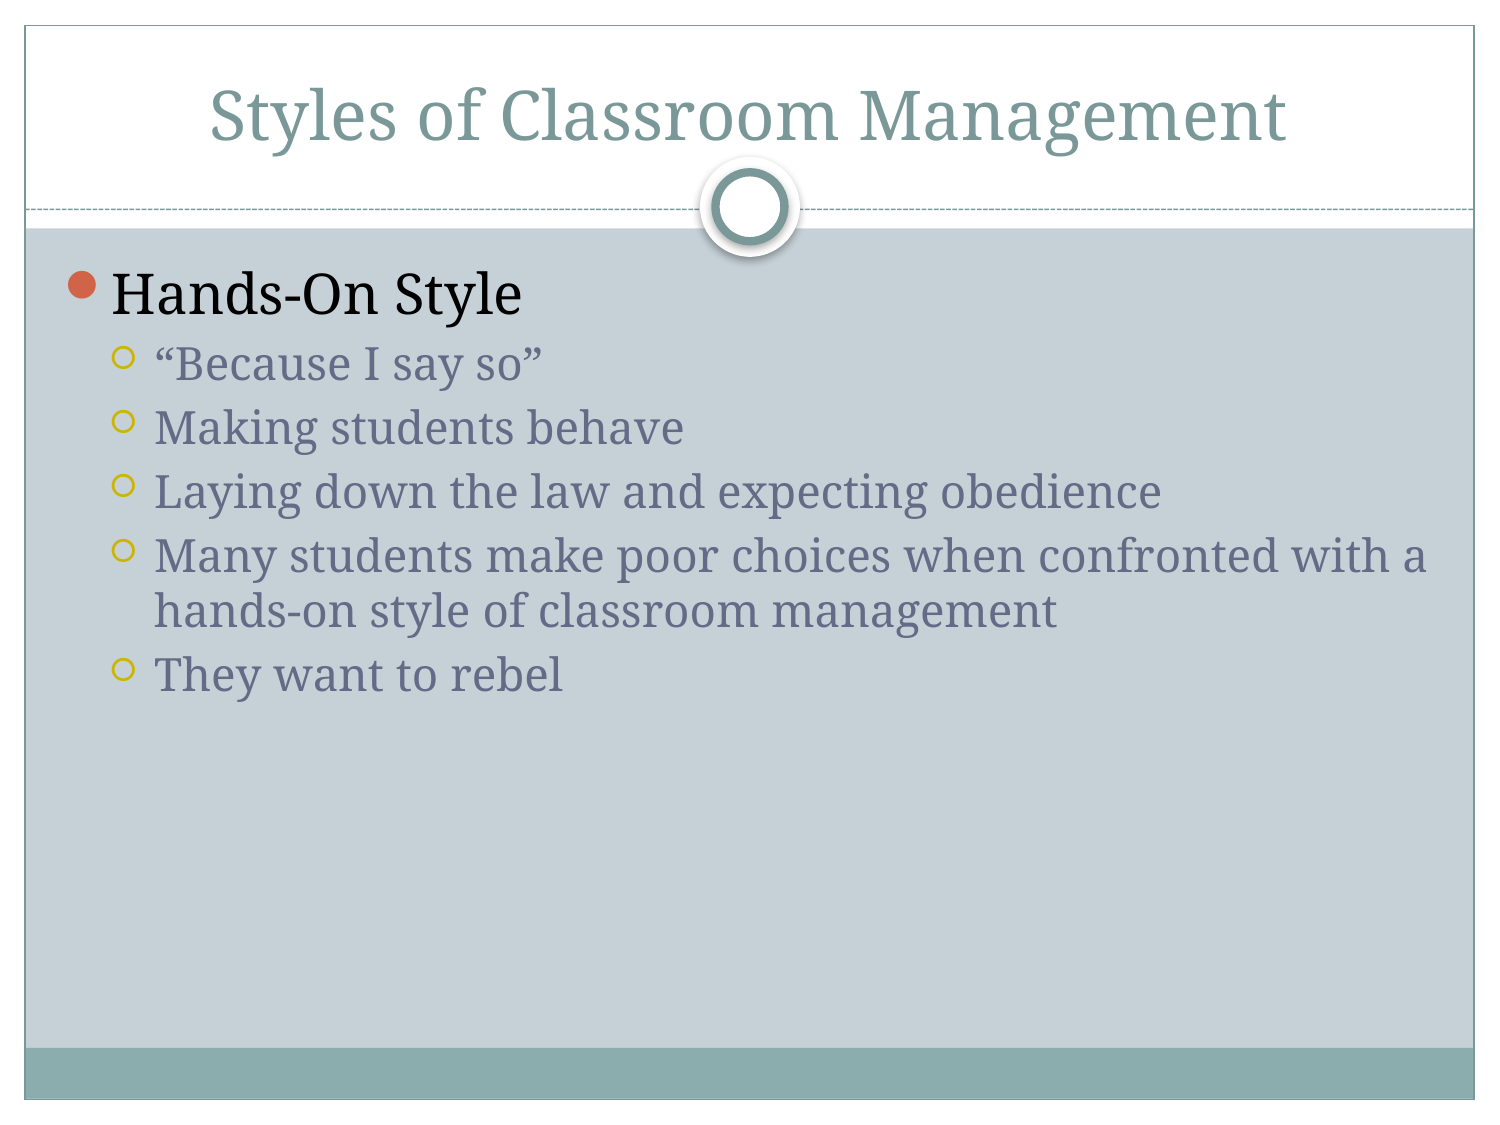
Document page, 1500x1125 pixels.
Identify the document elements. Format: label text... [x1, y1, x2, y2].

list Hands-On Style “Because I say so” Making students behave Laying down the law and expecting obedience Many students make poor choices when confronted with a hands-on style of classroom management They want to rebel [49, 250, 1445, 1001]
title Styles of Classroom Management [49, 37, 1450, 162]
